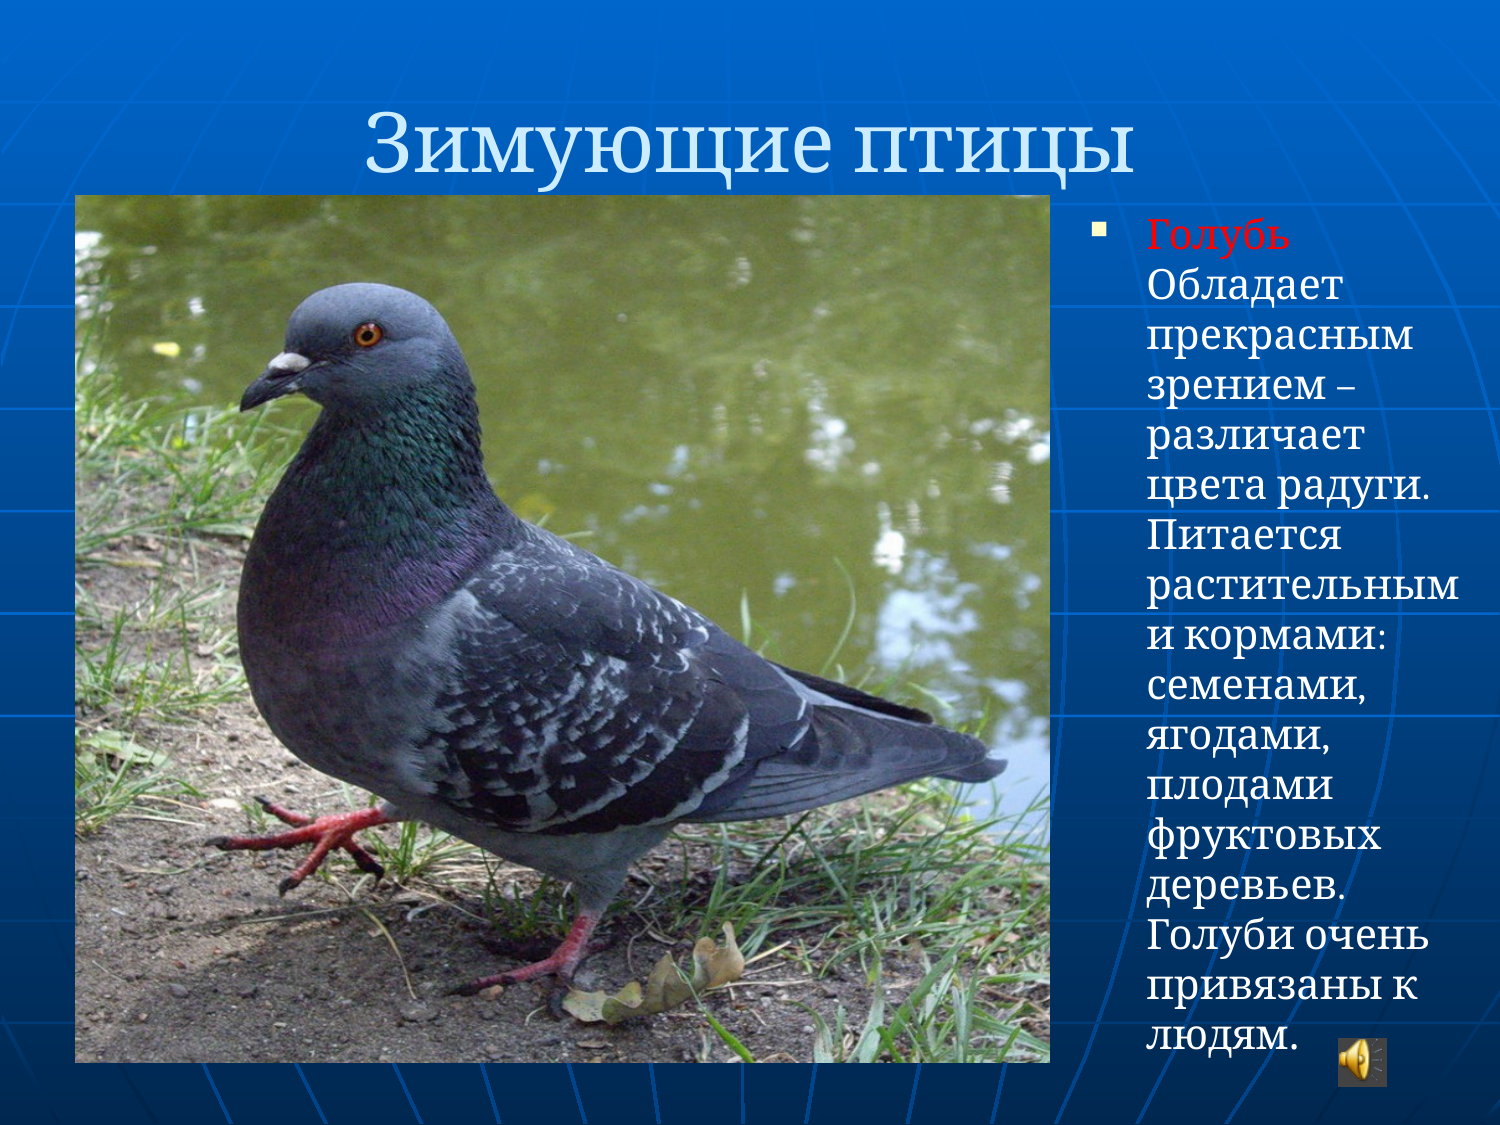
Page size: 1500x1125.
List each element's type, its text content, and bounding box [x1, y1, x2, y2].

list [74, 194, 1051, 1063]
list Голубь Обладает прекрасным зрением – различает цвета радуги. Питается растительными кормами: семенами, ягодами, плодами фруктовых деревьев. Голуби очень привязаны к людям. [1074, 199, 1476, 1038]
picture [1337, 1037, 1388, 1088]
title Зимующие птицы [74, 45, 1426, 233]
